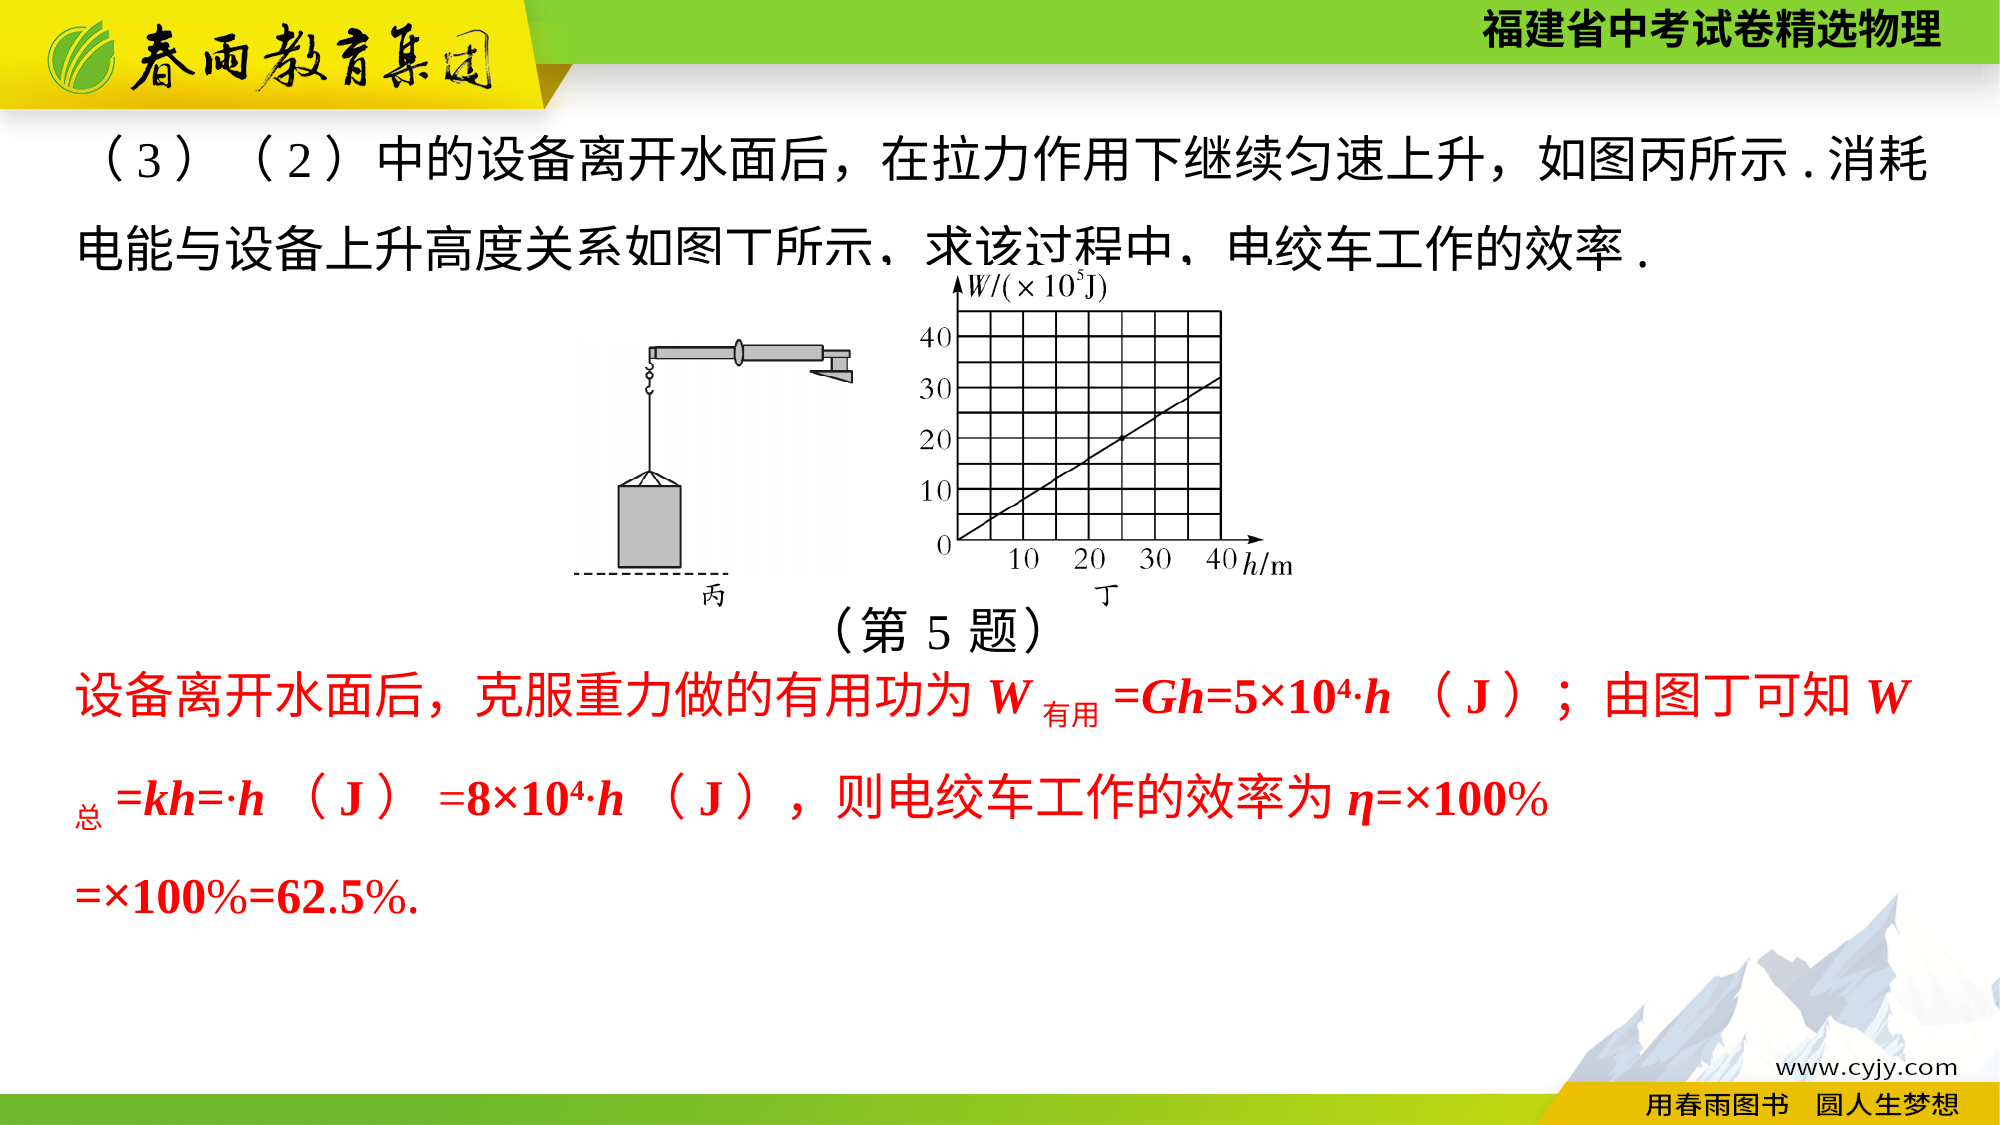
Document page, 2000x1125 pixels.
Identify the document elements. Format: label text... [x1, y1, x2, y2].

picture [0, 0, 2000, 1125]
text_box （第5题） [789, 619, 1144, 668]
list （3）（2）中的设备离开水面后，在拉力作用下继续匀速上升，如图丙所示.消耗电能与设备上升高度关系如图丁所示，求该过程中，电绞车工作的效率. [59, 90, 1944, 276]
